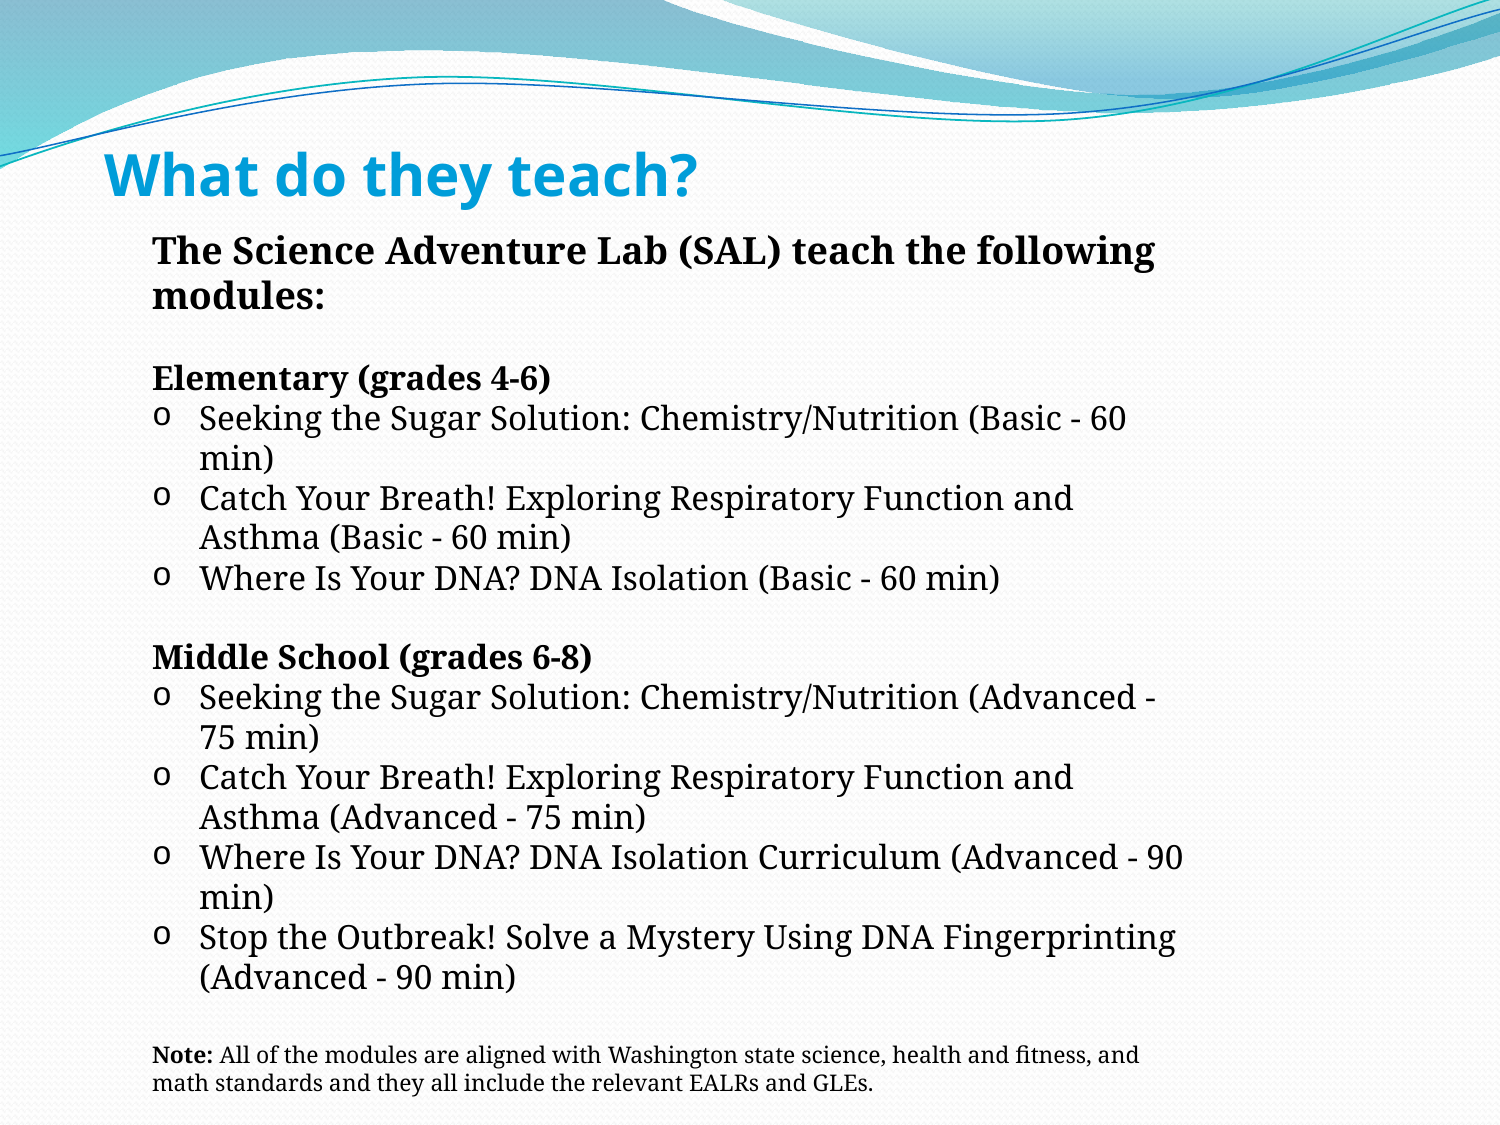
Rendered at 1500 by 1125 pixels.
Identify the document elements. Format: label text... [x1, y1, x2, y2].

text_box What do they teach? [89, 130, 728, 216]
text_box The Science Adventure Lab (SAL) teach the following modules: Elementary (grades 4-6) Seeking the Sugar Solution: Chemistry/Nutrition (Basic - 60 min) Catch Your Breath! Exploring Respiratory Function and Asthma (Basic - 60 min) Where Is Your DNA? DNA Isolation (Basic - 60 min) Middle School (grades 6-8) Seeking the Sugar Solution: Chemistry/Nutrition (Advanced - 75 min) Catch Your Breath! Exploring Respiratory Function and Asthma (Advanced - 75 min) Where Is Your DNA? DNA Isolation Curriculum (Advanced - 90 min) Stop the Outbreak! Solve a Mystery Using DNA Fingerprinting (Advanced - 90 min) Note: All of the modules are aligned with Washington state science, health and fitness, and math standards and they all include the relevant EALRs and GLEs. [137, 219, 1200, 1125]
